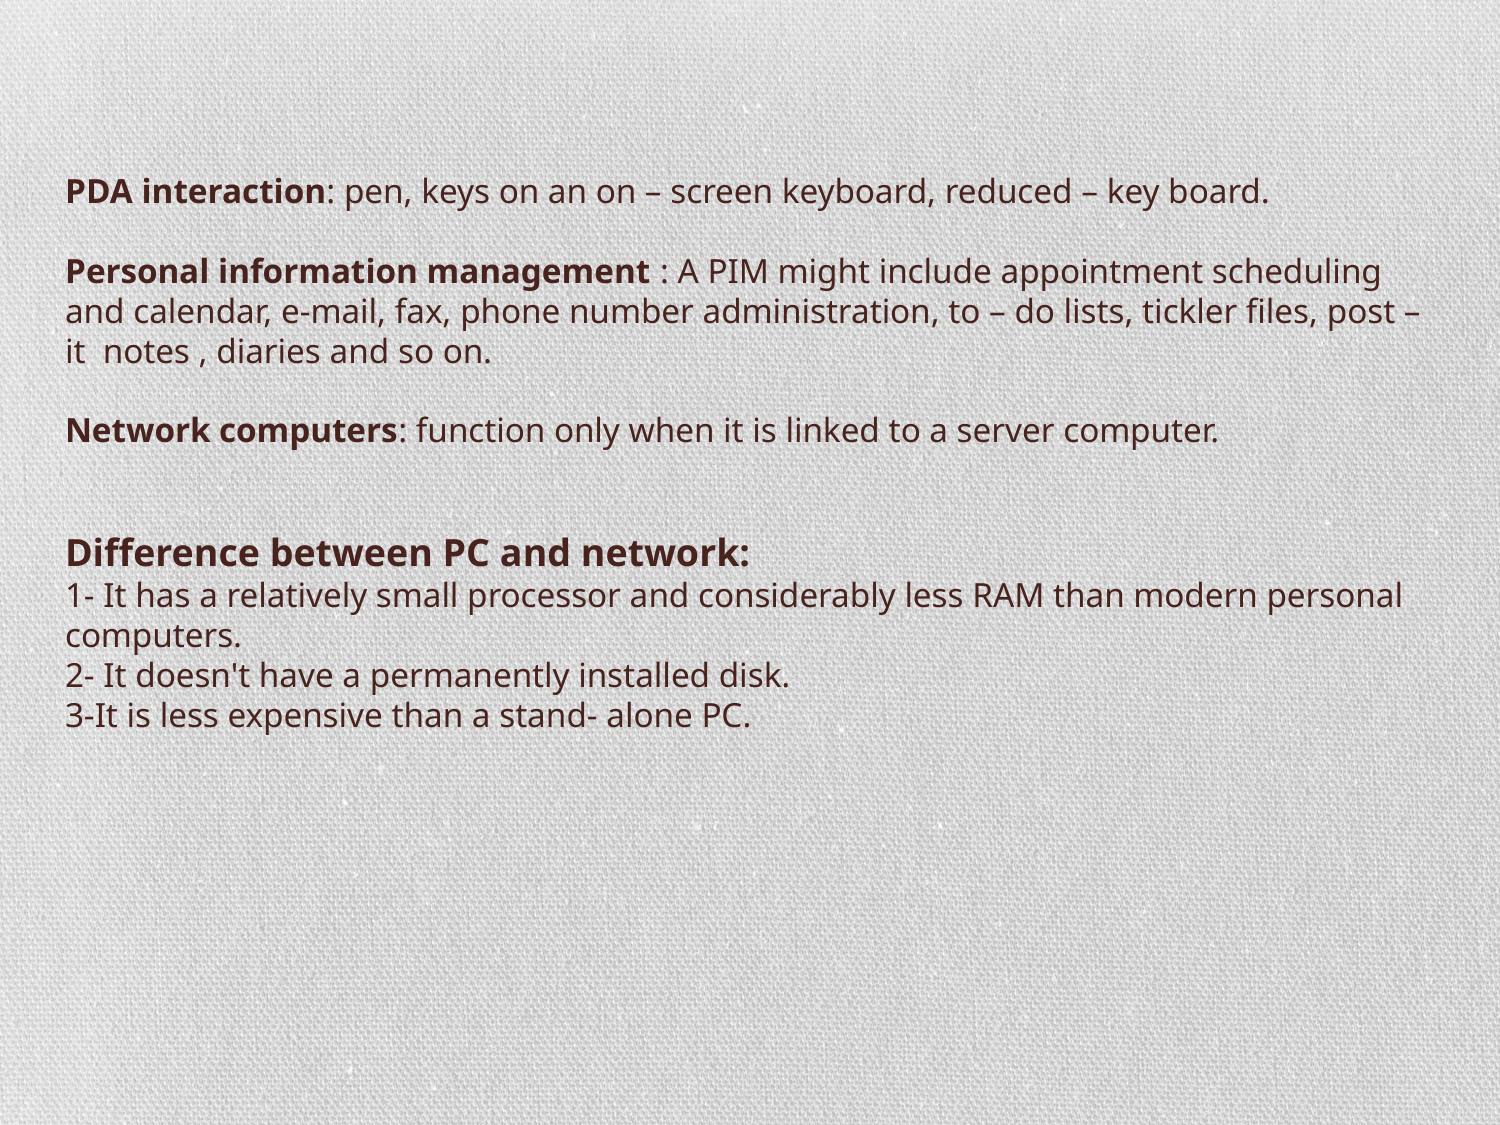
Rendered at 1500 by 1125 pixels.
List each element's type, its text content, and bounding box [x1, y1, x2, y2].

title PDA interaction: pen, keys on an on – screen keyboard, reduced – key board. Personal information management : A PIM might include appointment scheduling and calendar, e-mail, fax, phone number administration, to – do lists, tickler files, post – it notes , diaries and so on. Network computers: function only when it is linked to a server computer. Difference between PC and network: 1- It has a relatively small processor and considerably less RAM than modern personal computers. 2- It doesn't have a permanently installed disk. 3-It is less expensive than a stand- alone PC. [50, 37, 1460, 1100]
